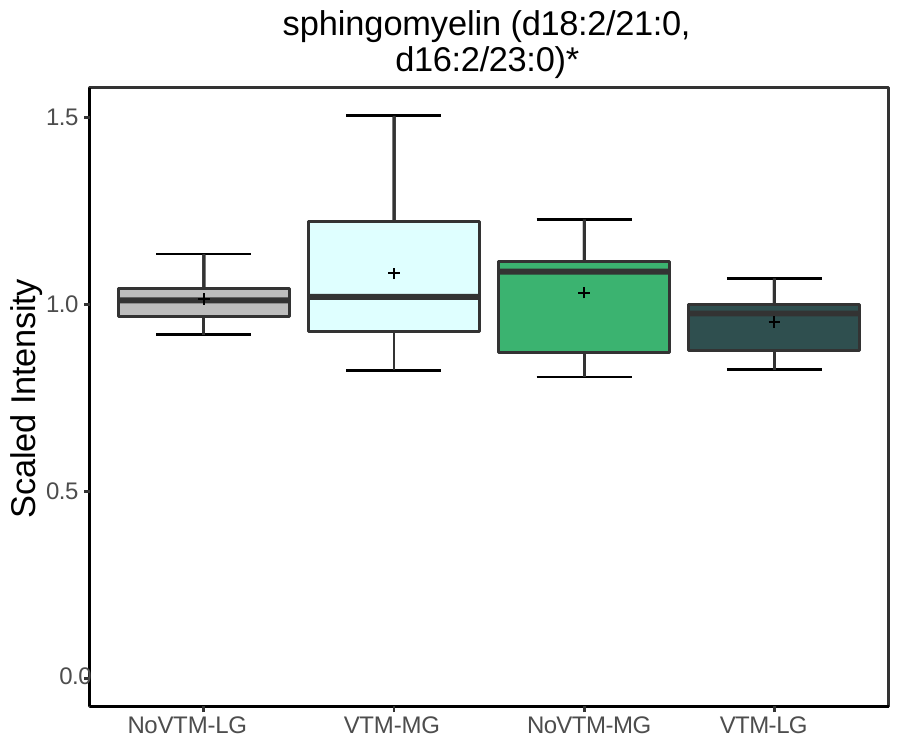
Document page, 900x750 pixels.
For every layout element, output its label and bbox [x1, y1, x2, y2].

text_box [83, 86, 891, 738]
footer [57, 661, 95, 750]
text_box [44, 99, 82, 131]
title [130, 0, 770, 86]
slide_number [125, 713, 257, 750]
text_box [1, 274, 82, 521]
